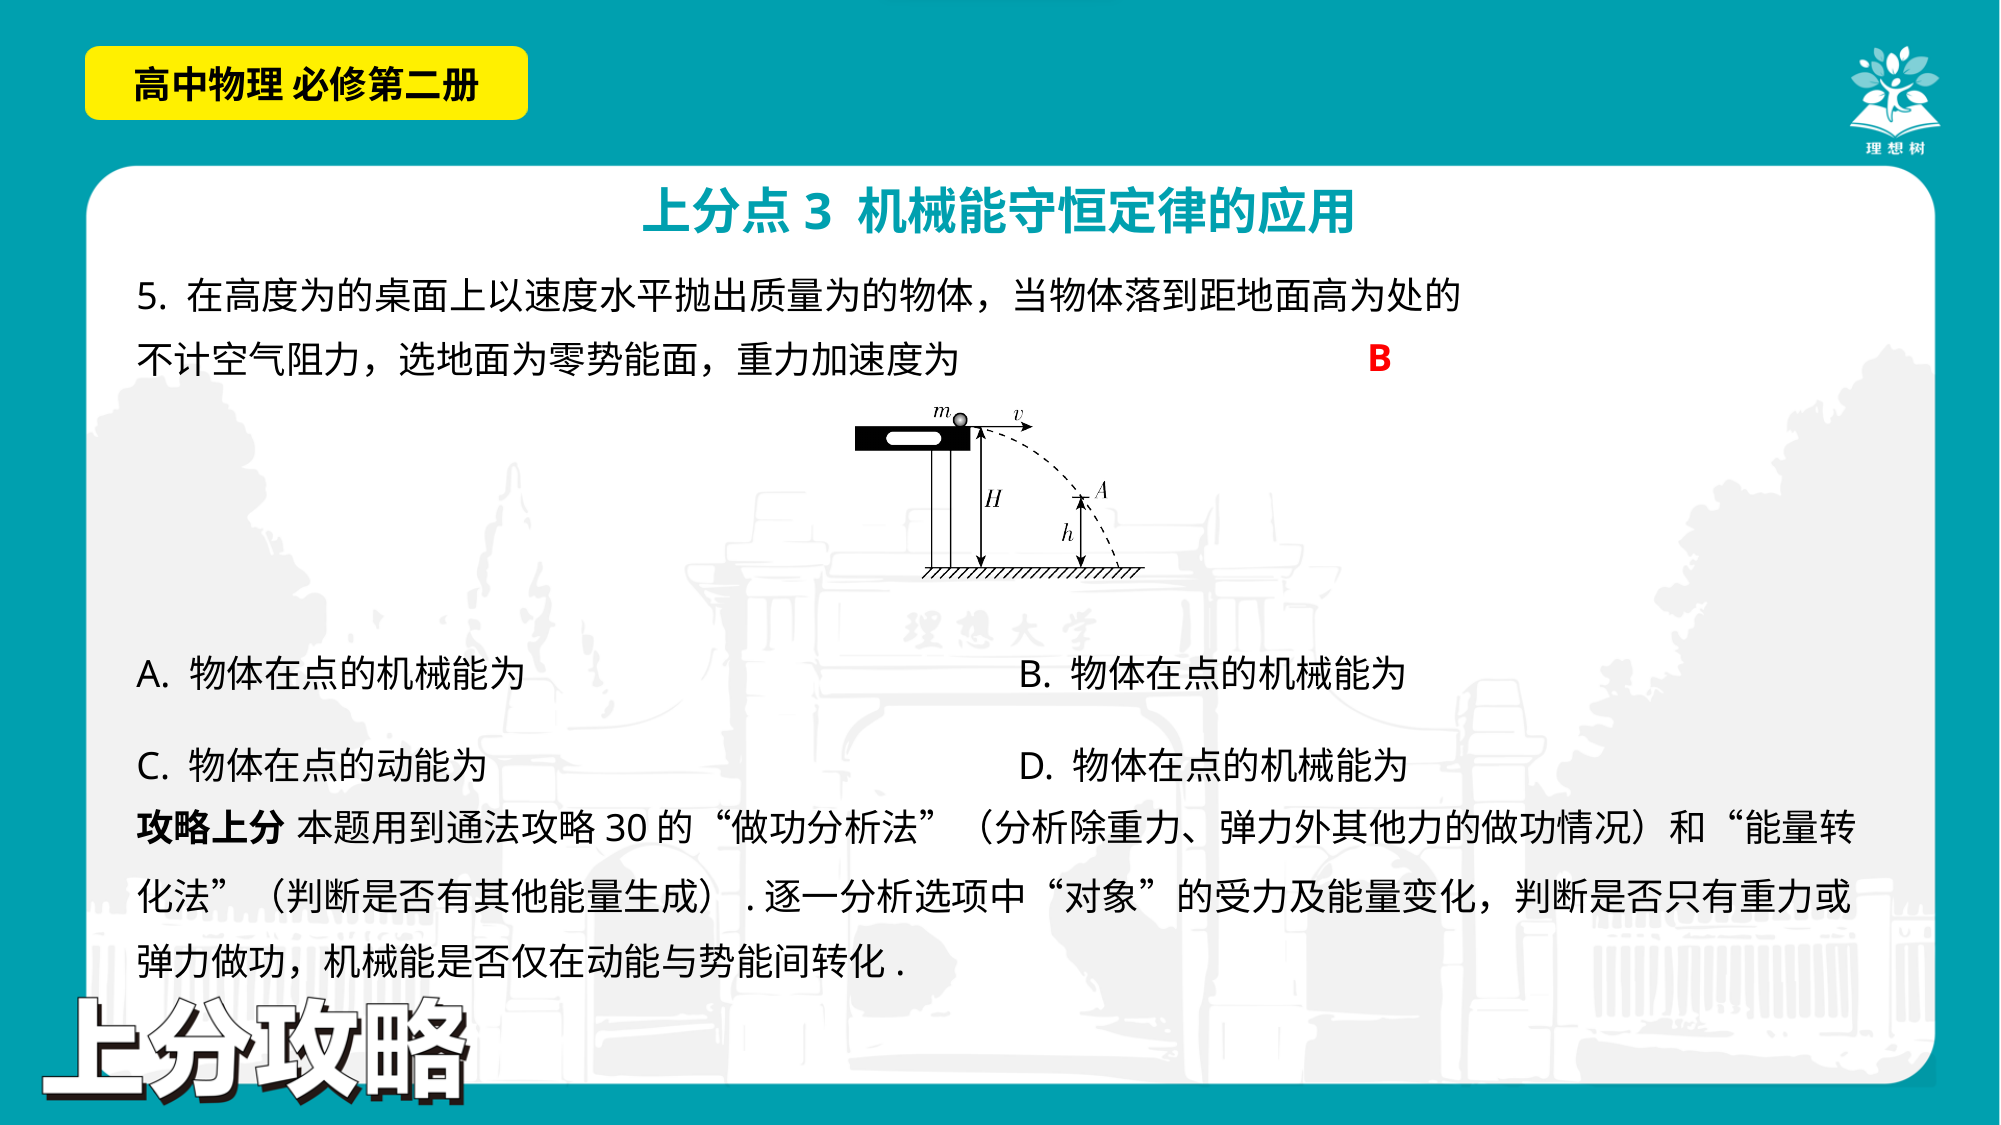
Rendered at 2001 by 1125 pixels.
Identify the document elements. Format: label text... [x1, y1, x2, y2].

text_box 攻略上分 本题用到通法攻略30的“做功分析法”（分析除重力、弹力外其他力的做功情况）和“能量转 化法”（判断是否有其他能量生成）.逐一分析选项中“对象”的受力及能量变化，判断是否只有重力或 弹力做功，机械能是否仅在动能与势能间转化. [136, 780, 1865, 976]
picture [0, 0, 2000, 1125]
text_box B [1352, 314, 1407, 373]
